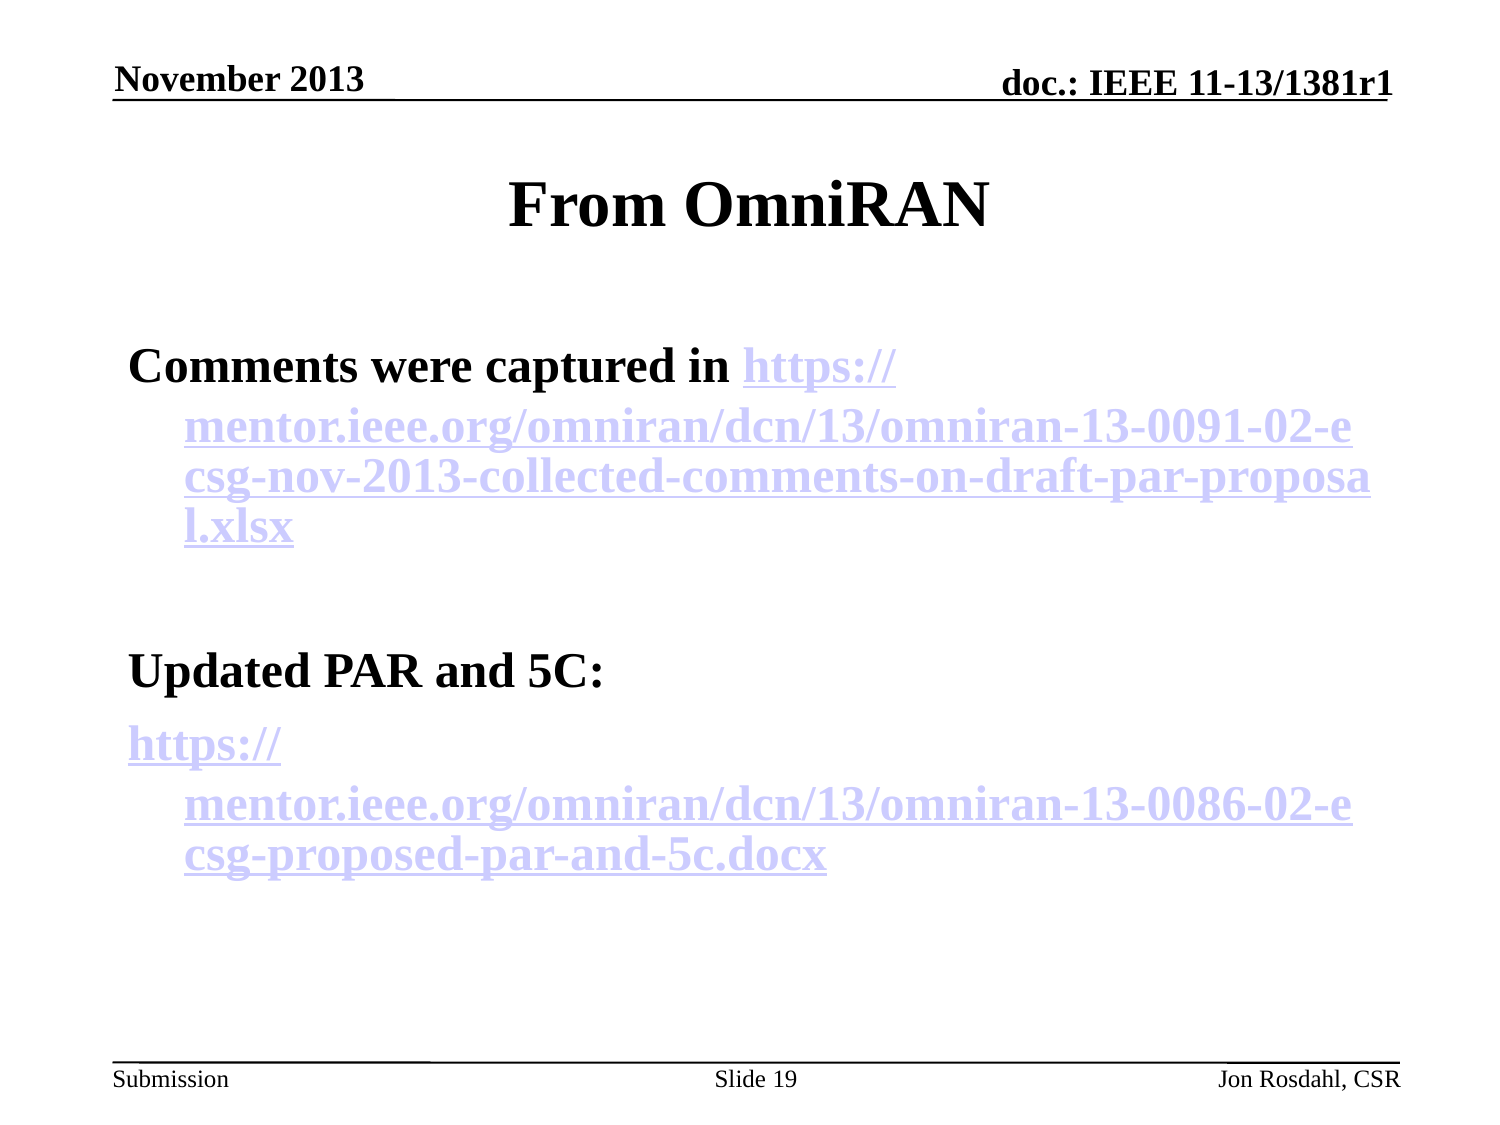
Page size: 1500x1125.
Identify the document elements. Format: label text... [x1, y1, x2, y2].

title From OmniRAN [112, 112, 1388, 288]
slide_number Slide 19 [712, 1061, 800, 1123]
list Comments were captured in https://mentor.ieee.org/omniran/dcn/13/omniran-13-0091-02-ecsg-nov-2013-collected-comments-on-draft-par-proposal.xlsx Updated PAR and 5C: https://mentor.ieee.org/omniran/dcn/13/omniran-13-0086-02-ecsg-proposed-par-and-5c.docx [112, 324, 1388, 1000]
footer Jon Rosdahl, CSR [878, 1061, 1402, 1093]
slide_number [114, 54, 423, 100]
